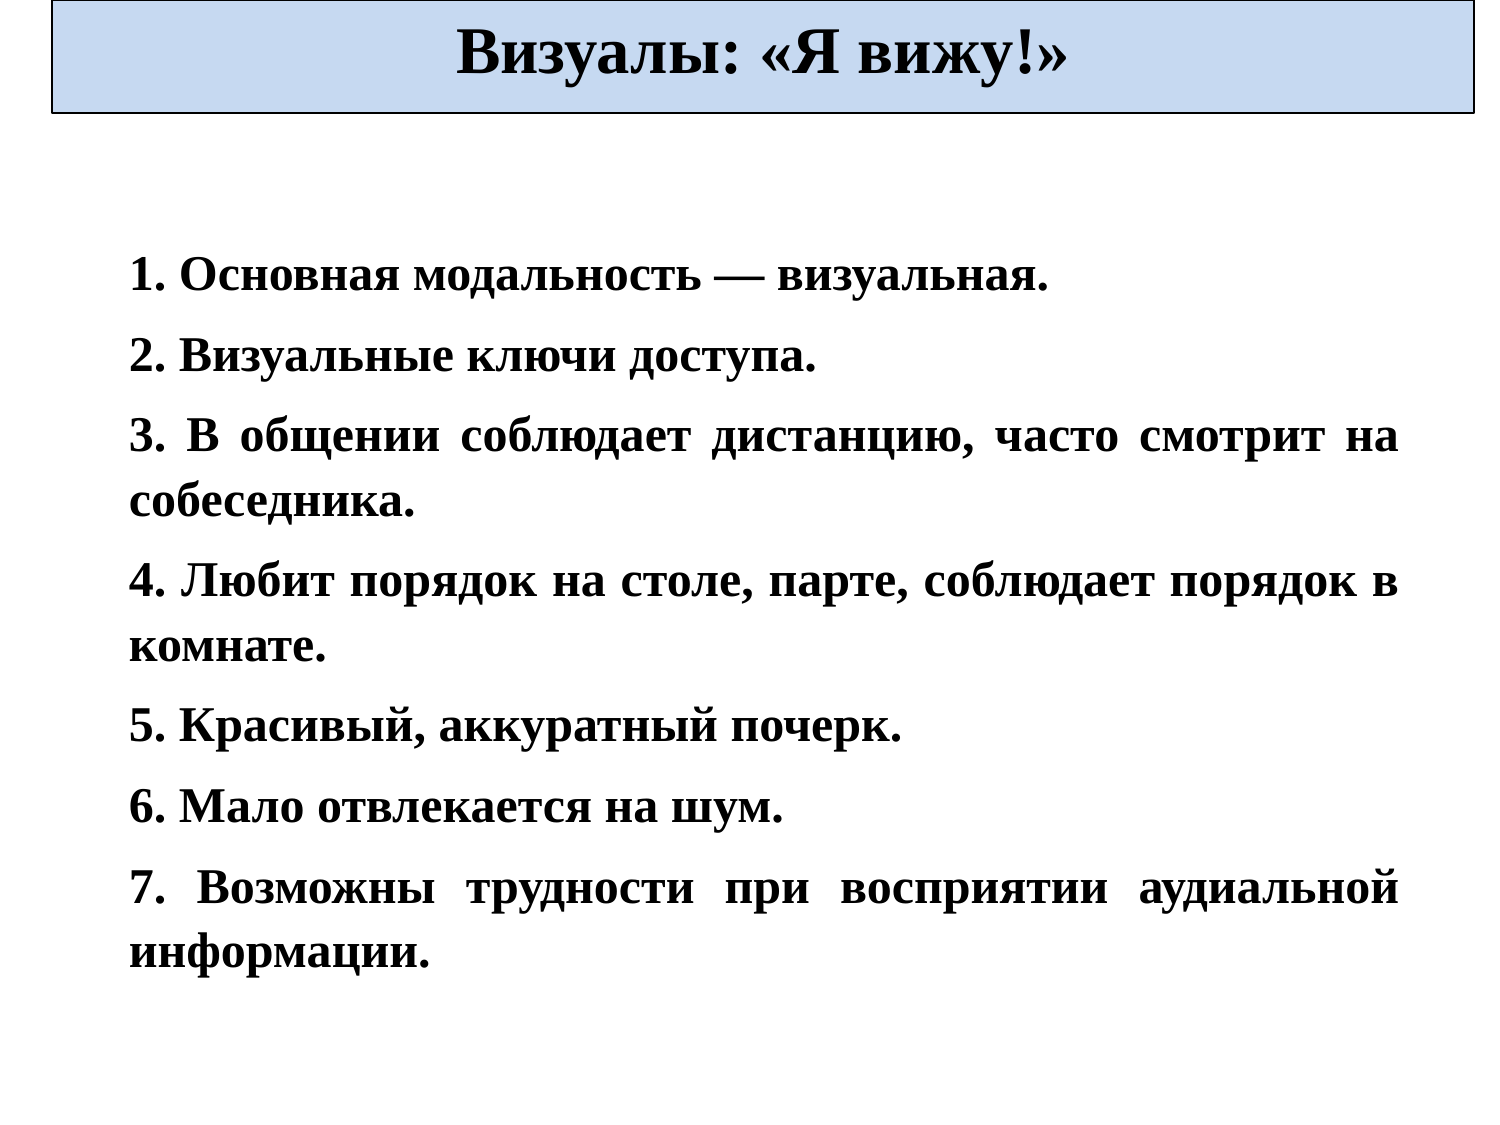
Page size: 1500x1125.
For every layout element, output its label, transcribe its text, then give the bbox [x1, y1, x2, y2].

text_box 1. Основная модальность — визуальная. 2. Визуальные ключи доступа. 3. В общении соблюдает дистанцию, часто смотрит на собеседника. 4. Любит порядок на столе, парте, соблюдает порядок в комнате. 5. Красивый, аккуратный почерк. 6. Мало отвлекается на шум. 7. Возможны трудности при восприятии аудиальной информации. [114, 228, 1415, 986]
text_box Визуалы: «Я вижу!» [52, 0, 1474, 114]
text_box [71, 166, 1350, 550]
